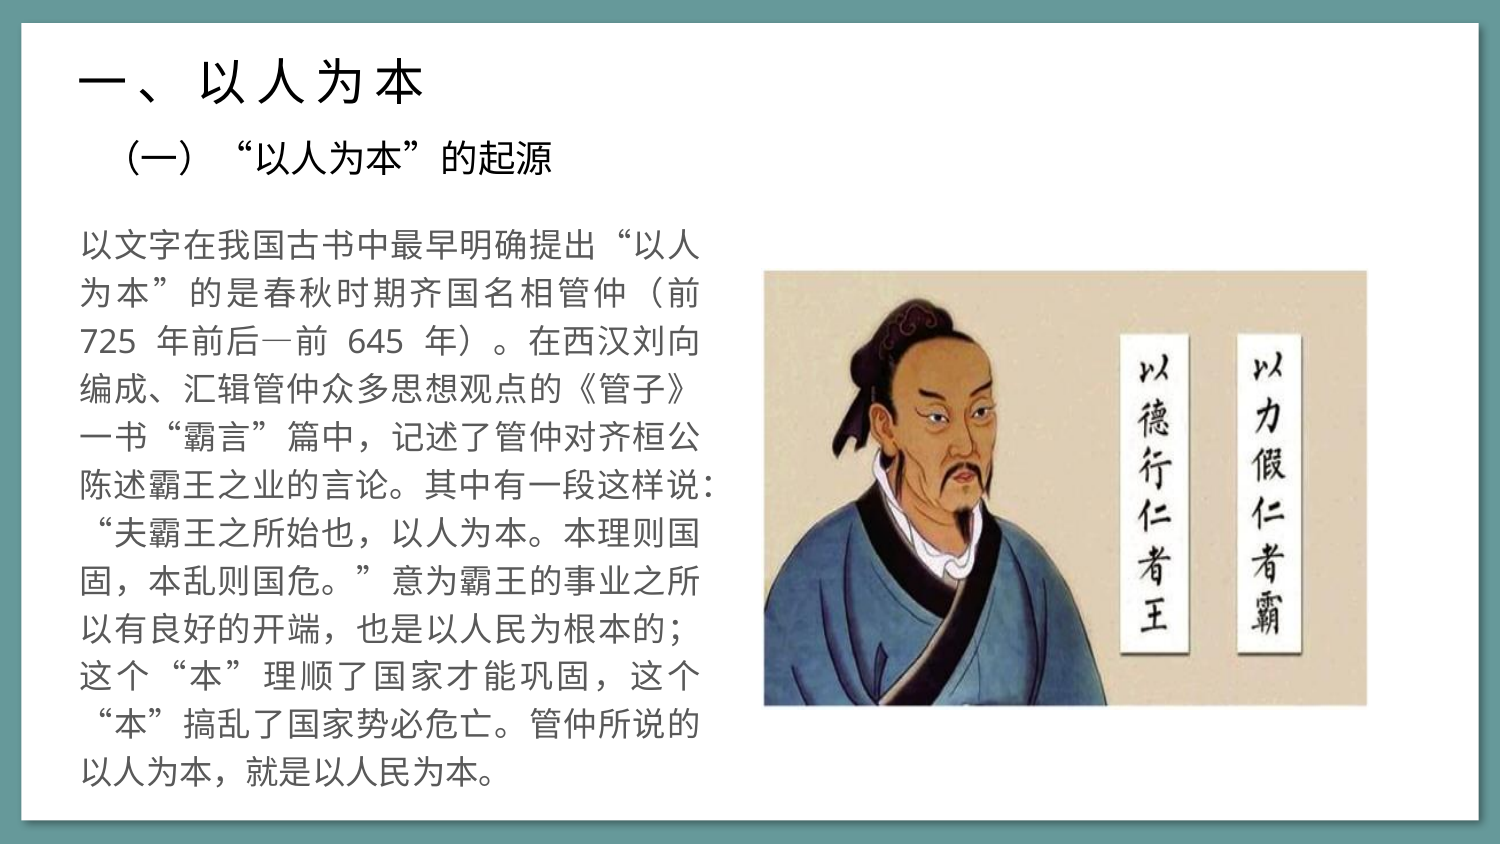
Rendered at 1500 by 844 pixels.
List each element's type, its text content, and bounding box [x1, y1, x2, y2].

text_box （一）“以人为本”的起源 [88, 127, 569, 187]
text_box 以文字在我国古书中最早明确提出“以人为本”的是春秋时期齐国名相管仲（前 725 年前后—前 645 年）。在西汉刘向编成、汇辑管仲众多思想观点的《管子》一书“霸言”篇中，记述了管仲对齐桓公陈述霸王之业的言论。其中有一段这样说：“夫霸王之所始也，以人为本。本理则国固，本乱则国危。”意为霸王的事业之所以有良好的开端，也是以人民为根本的；这个“本”理顺了国家才能巩固，这个“本”搞乱了国家势必危亡。管仲所说的以人为本，就是以人民为本。 [64, 209, 716, 799]
picture [761, 268, 1369, 710]
text_box 一、以人为本 [64, 43, 830, 117]
